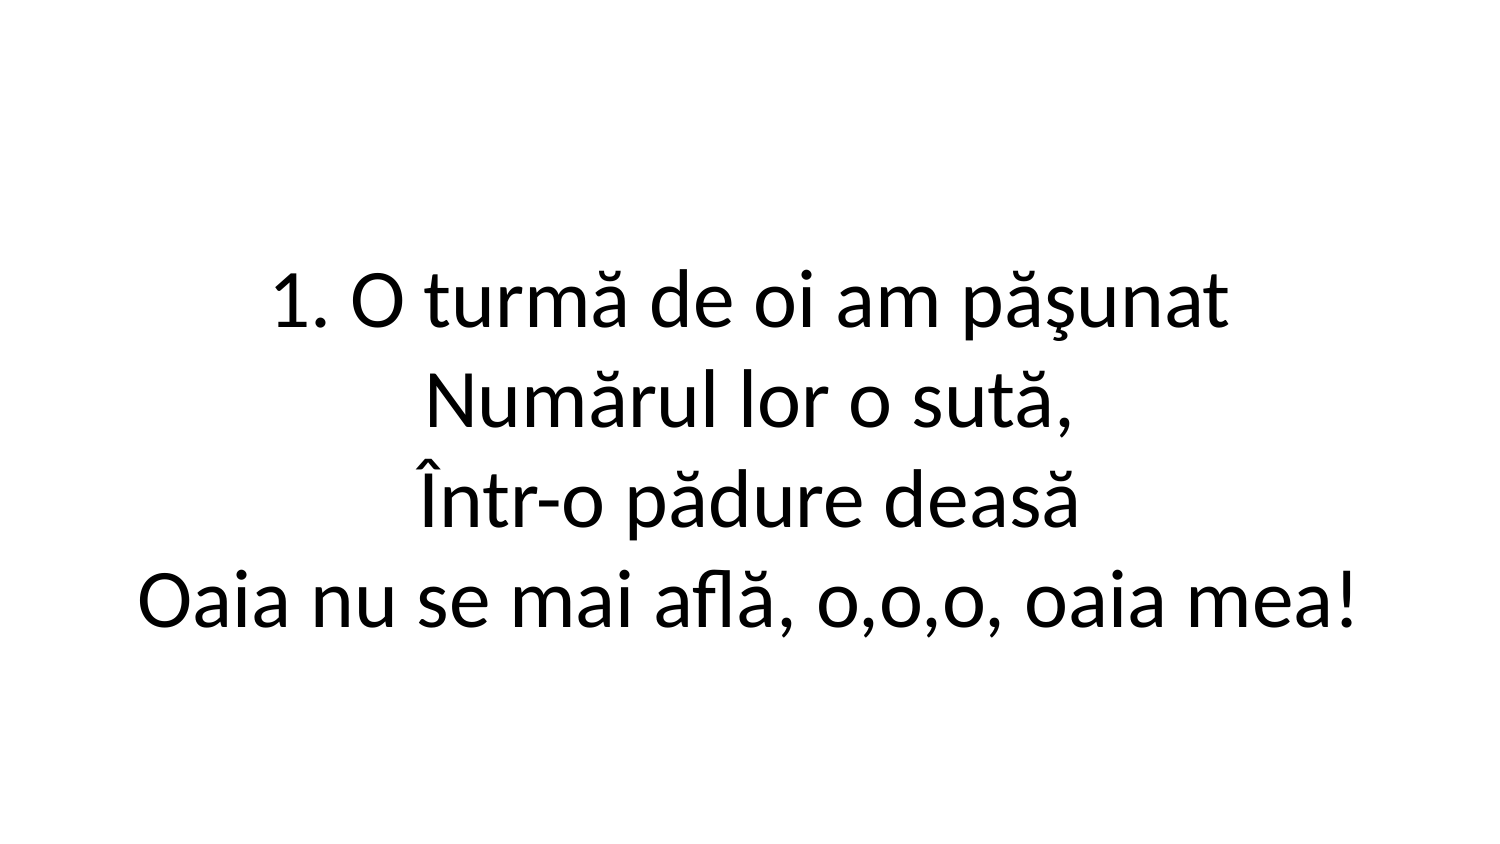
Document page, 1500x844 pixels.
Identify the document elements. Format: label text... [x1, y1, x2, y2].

text_box 1. O turmă de oi am păşunat Numărul lor o sută, Într-o pădure deasă Oaia nu se mai află, o,o,o, oaia mea! [123, 192, 1377, 652]
